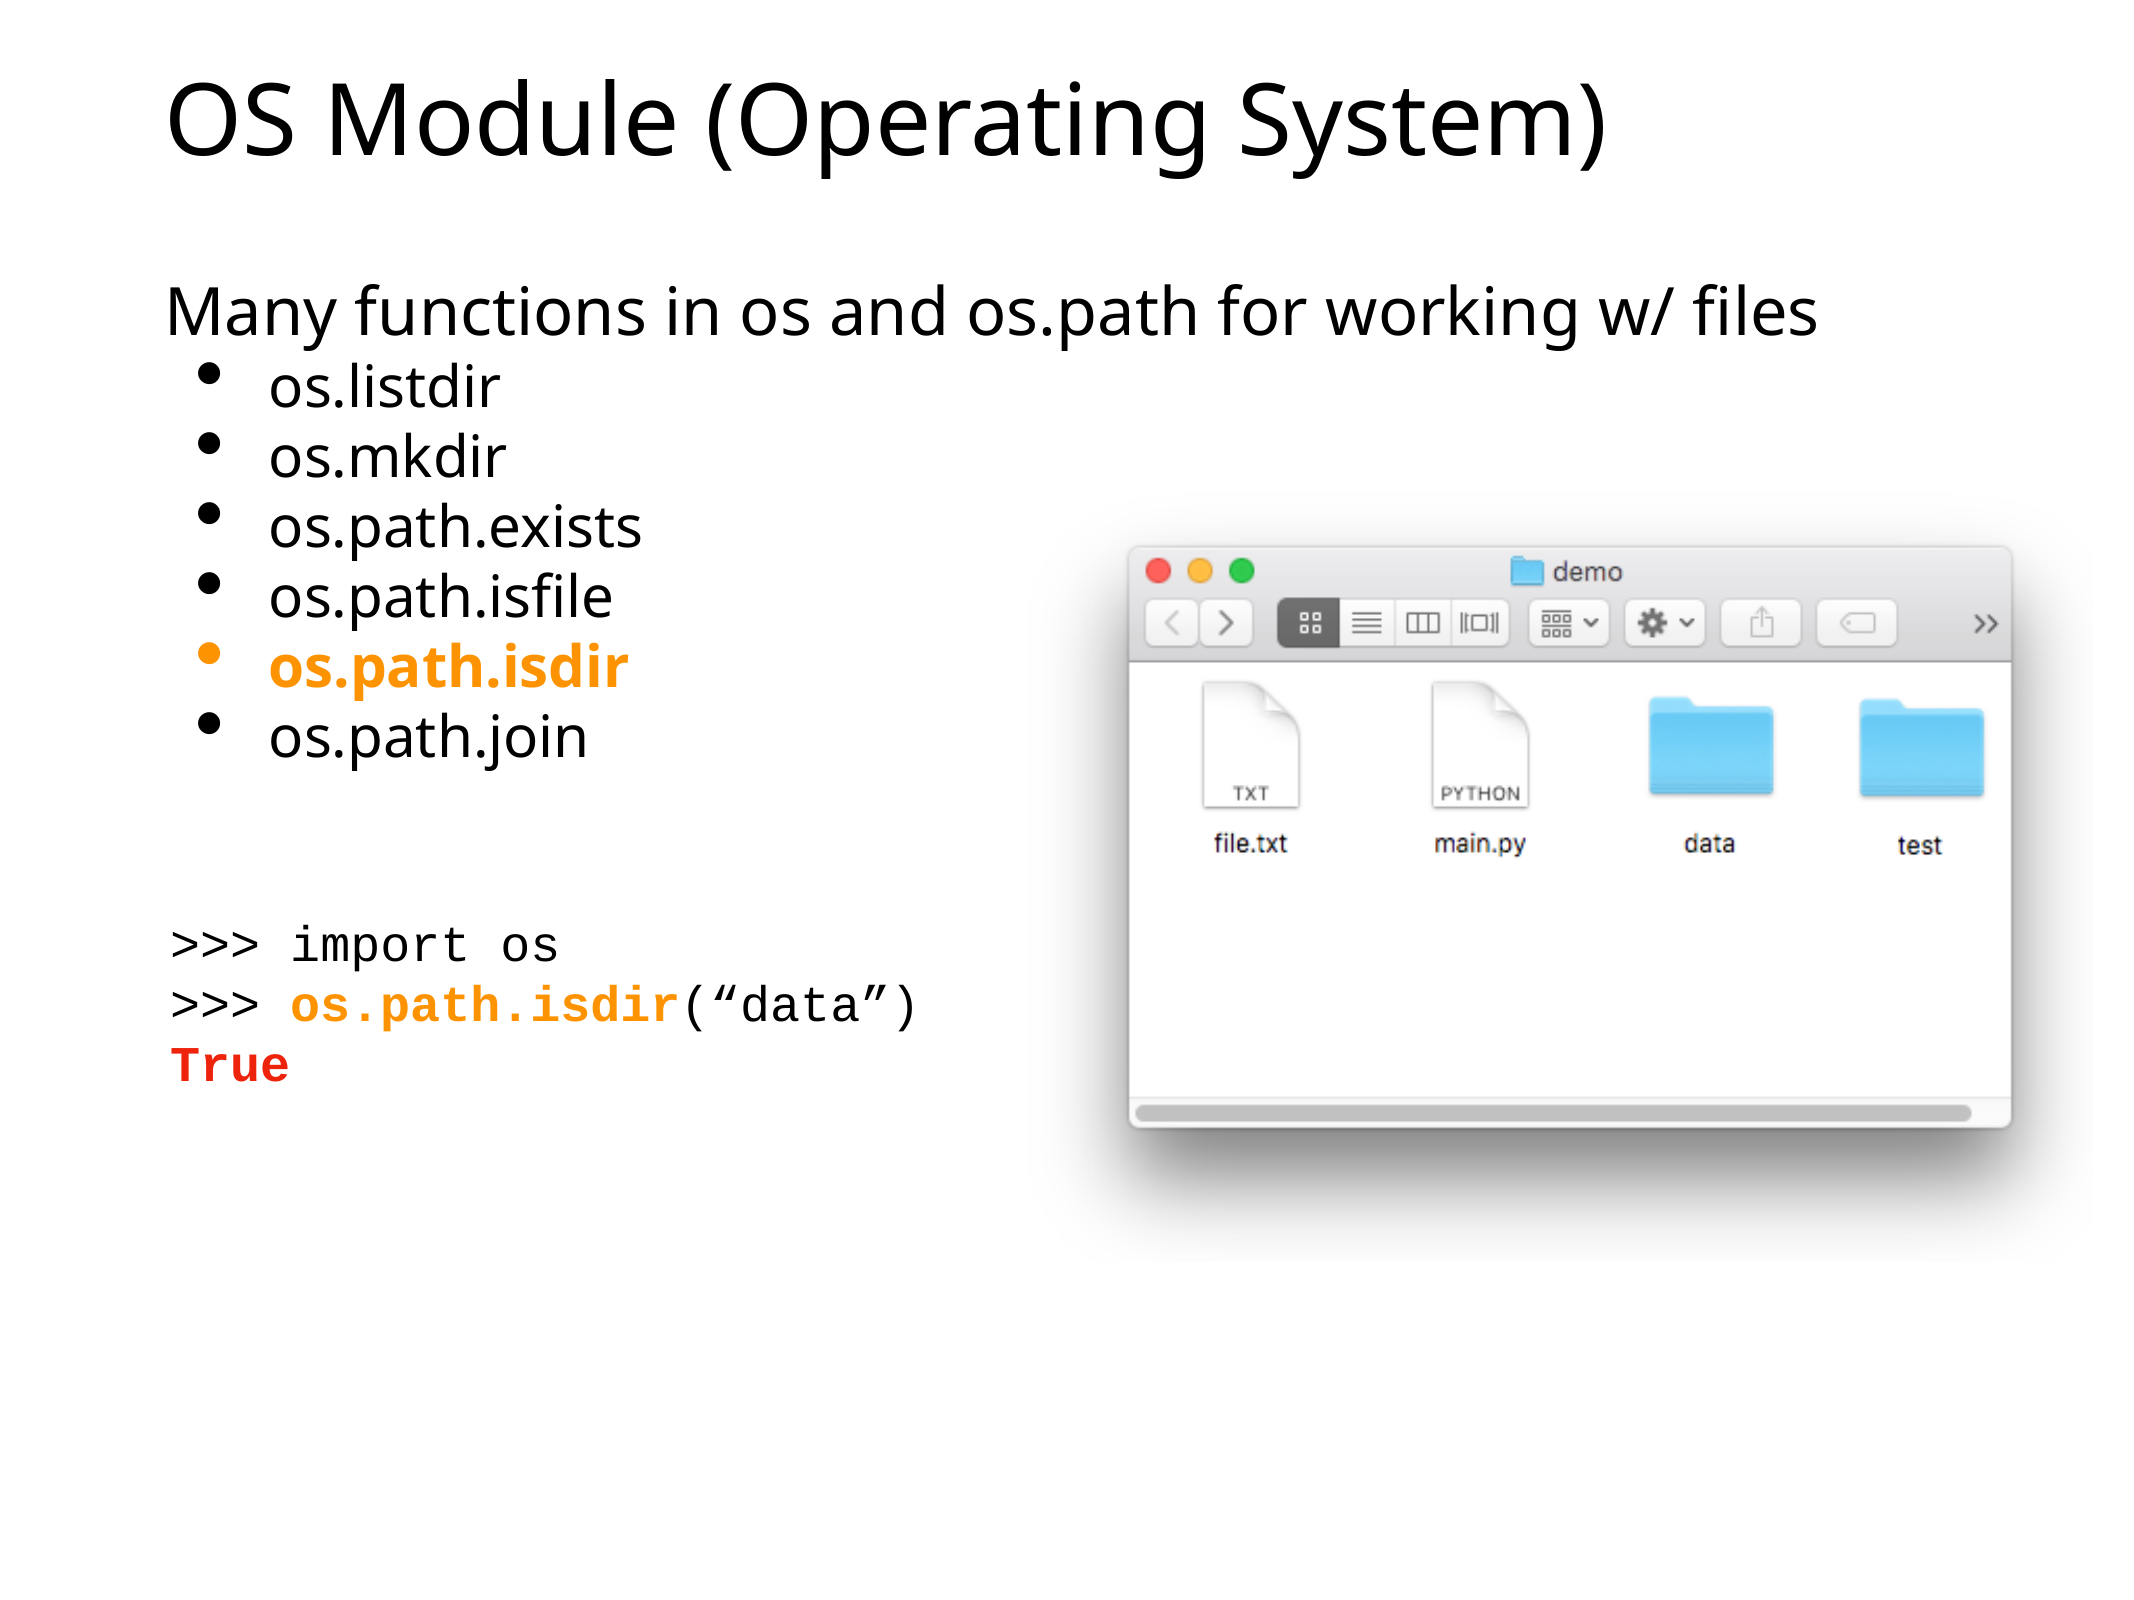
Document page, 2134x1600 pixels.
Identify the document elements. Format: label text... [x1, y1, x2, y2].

picture [990, 425, 2093, 1262]
text_box >>> import os >>> os.path.isdir(“data”) True [161, 903, 929, 1100]
title OS Module (Operating System) [155, 41, 1978, 191]
list Many functions in os and os.path for working w/ files os.listdir os.mkdir os.path.exists os.path.isfile os.path.isdir os.path.join [155, 259, 1978, 801]
